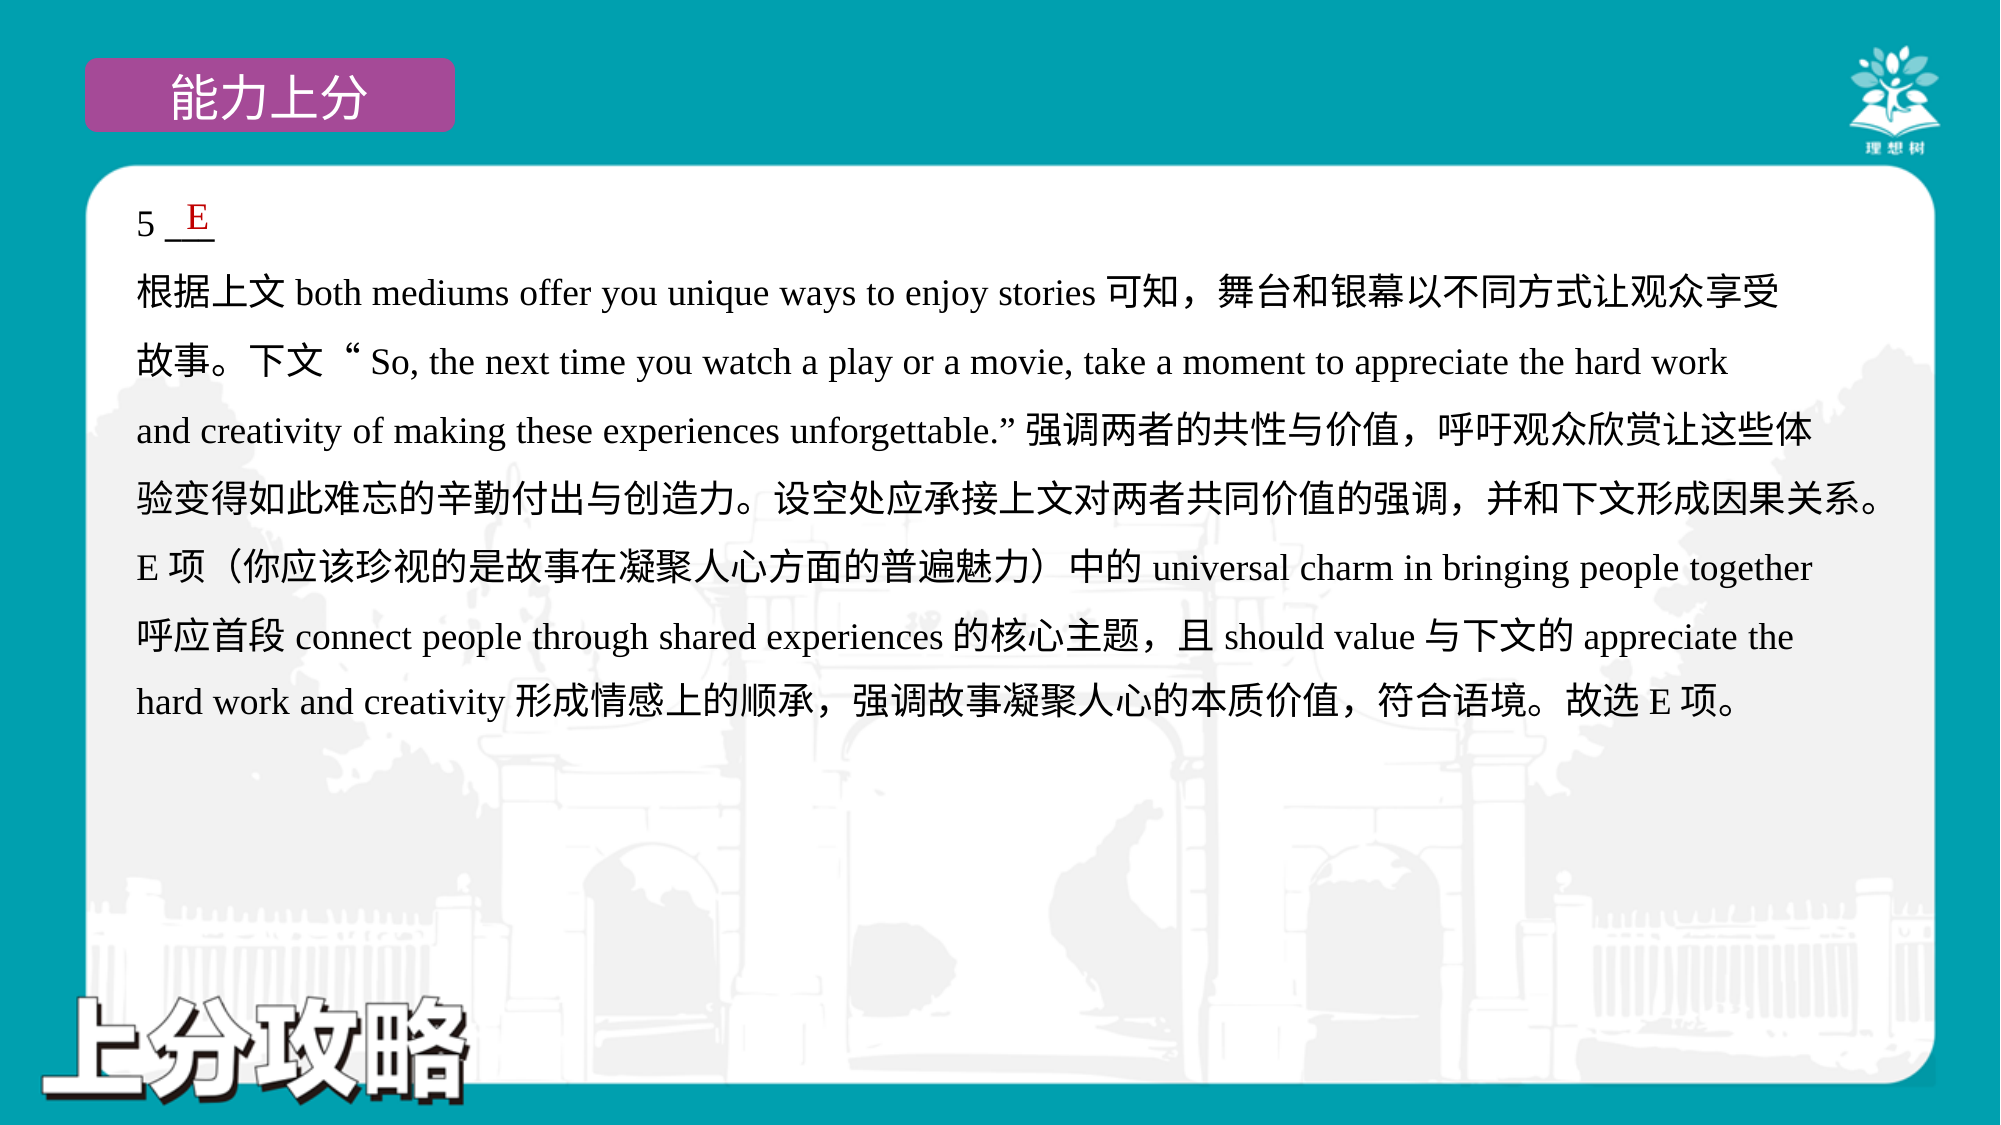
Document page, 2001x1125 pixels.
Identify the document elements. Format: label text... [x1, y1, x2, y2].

text_box E [172, 170, 224, 230]
picture [0, 0, 2000, 1125]
text_box 5 ___ [136, 176, 1865, 237]
text_box 根据上文both mediums offer you unique ways to enjoy stories可知，舞台和银幕以不同方式让观众享受 故事。下文“So, the next time you watch a play or a movie, take a moment to appreciate the hard work and creativity of making these experiences unforgettable.”强调两者的共性与价值，呼吁观众欣赏让这些体 验变得如此难忘的辛勤付出与创造力。设空处应承接上文对两者共同价值的强调，并和下文形成因果关系。 E项（你应该珍视的是故事在凝聚人心方面的普遍魅力）中的universal charm in bringing people together 呼应首段connect people through shared experiences的核心主题，且should value与下文的appreciate the hard work and creativity形成情感上的顺承，强调故事凝聚人心的本质价值，符合语境。故选E项。 [136, 244, 1865, 715]
